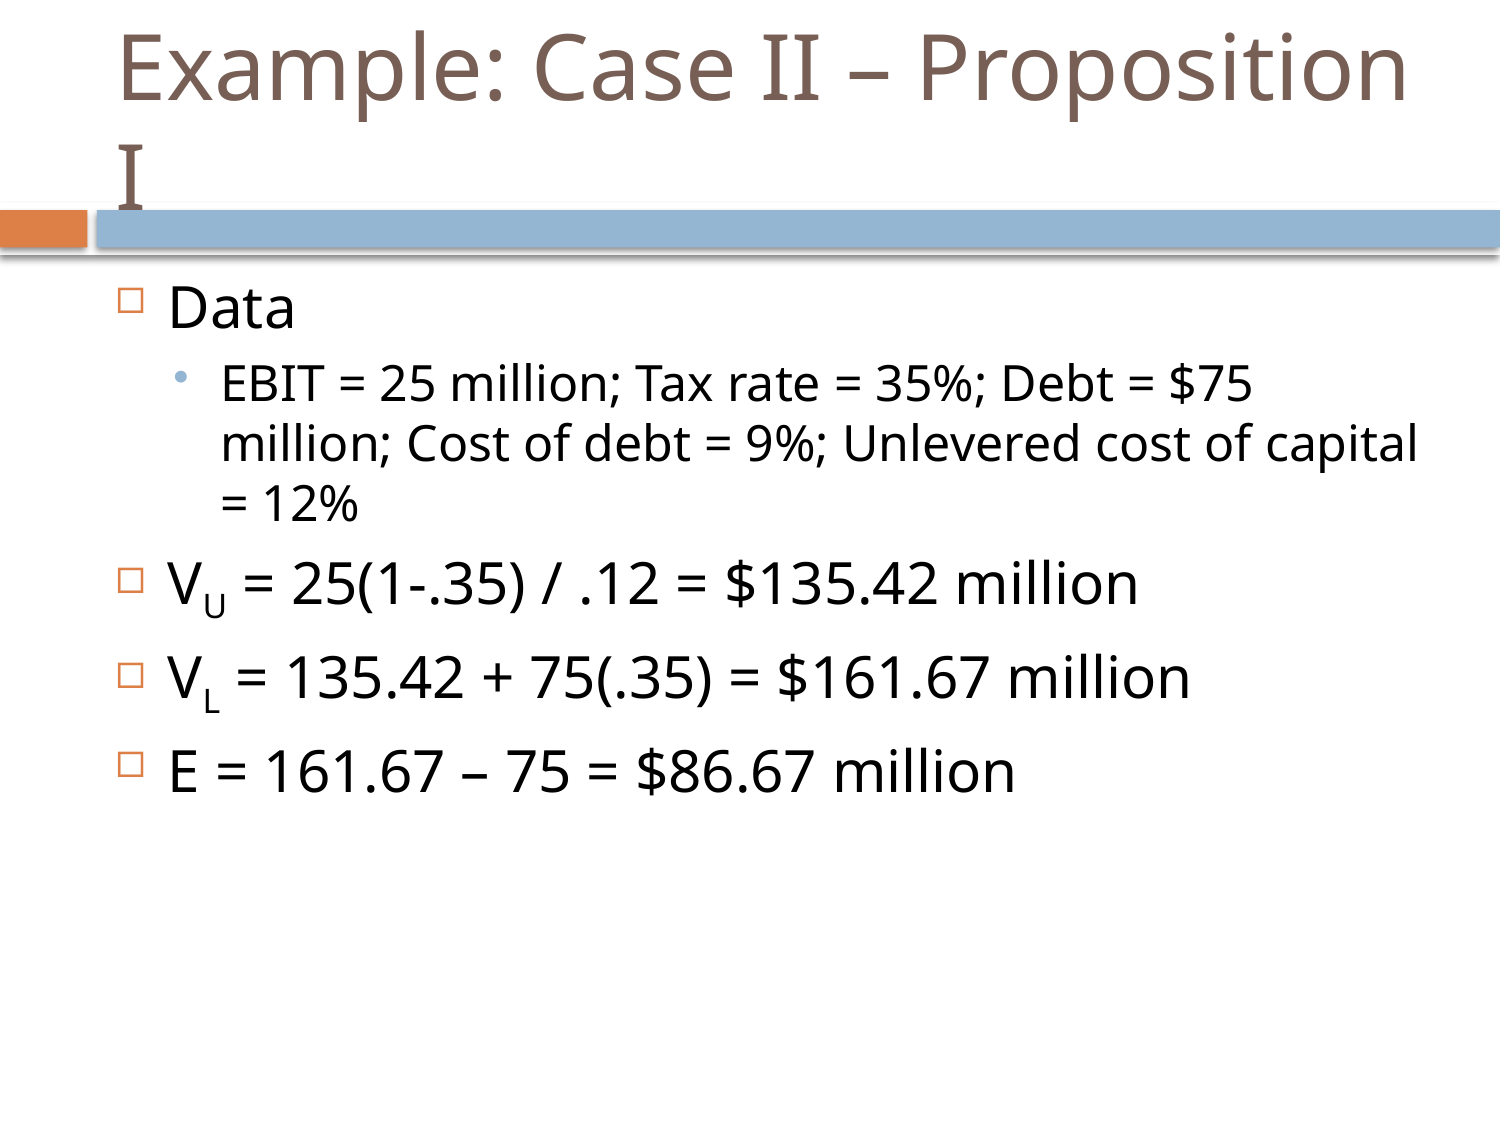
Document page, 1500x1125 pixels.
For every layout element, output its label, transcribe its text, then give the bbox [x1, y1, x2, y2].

title Example: Case II – Proposition I [100, 37, 1438, 200]
list Data EBIT = 25 million; Tax rate = 35%; Debt = $75 million; Cost of debt = 9%; Unlevered cost of capital = 12% VU = 25(1-.35) / .12 = $135.42 million VL = 135.42 + 75(.35) = $161.67 million E = 161.67 – 75 = $86.67 million [100, 262, 1438, 1000]
